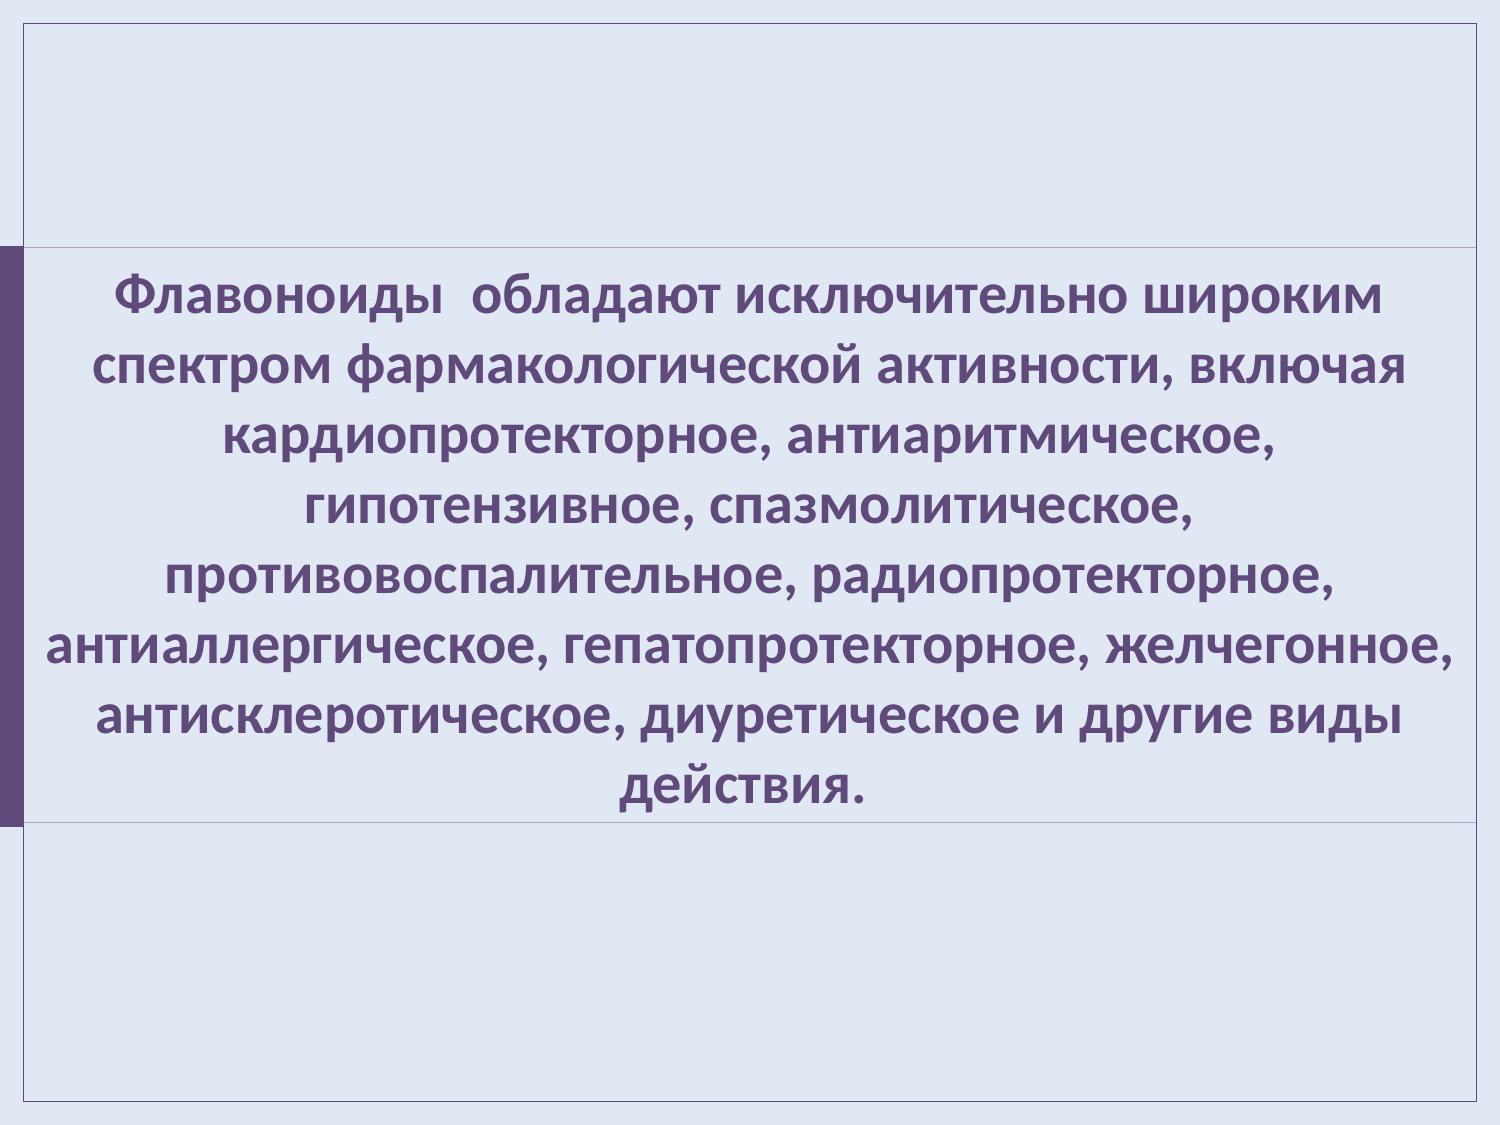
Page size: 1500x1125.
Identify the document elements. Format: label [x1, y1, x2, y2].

text_box [0, 245, 1477, 829]
text_box [21, 833, 1479, 1104]
text_box [21, 21, 1479, 248]
